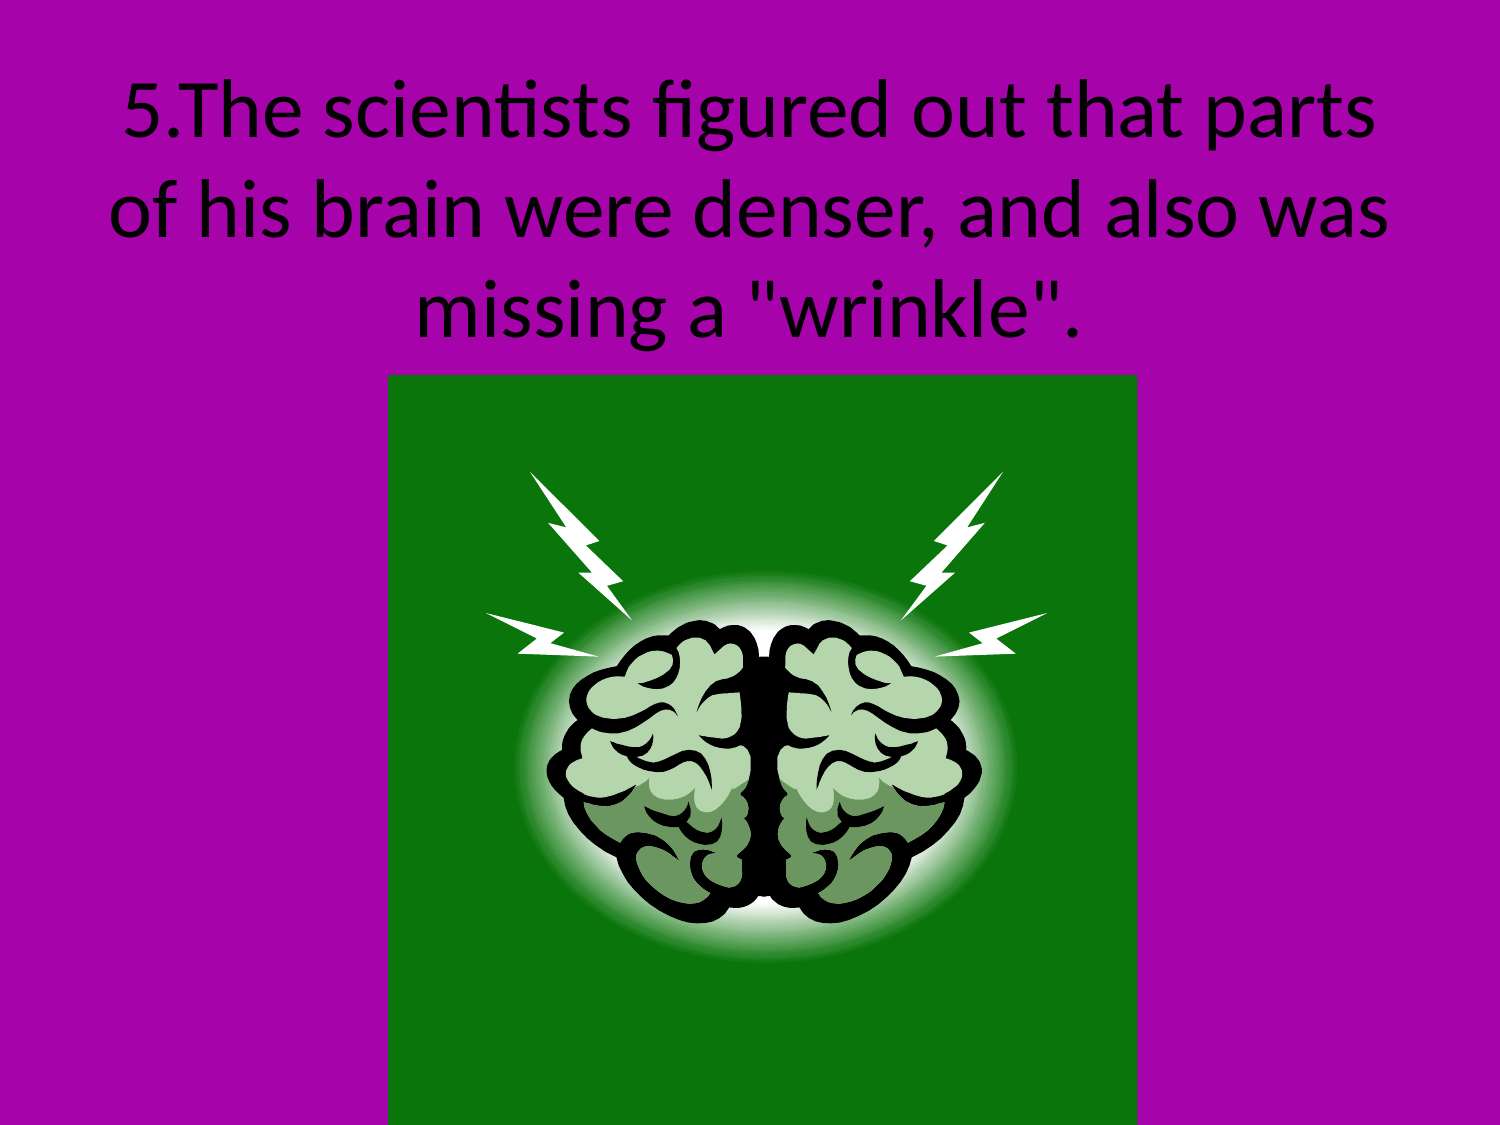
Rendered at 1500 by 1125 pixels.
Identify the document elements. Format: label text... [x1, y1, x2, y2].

title 5.The scientists figured out that parts of his brain were denser, and also was missing a "wrinkle". [75, 45, 1425, 363]
picture [387, 374, 1138, 1125]
